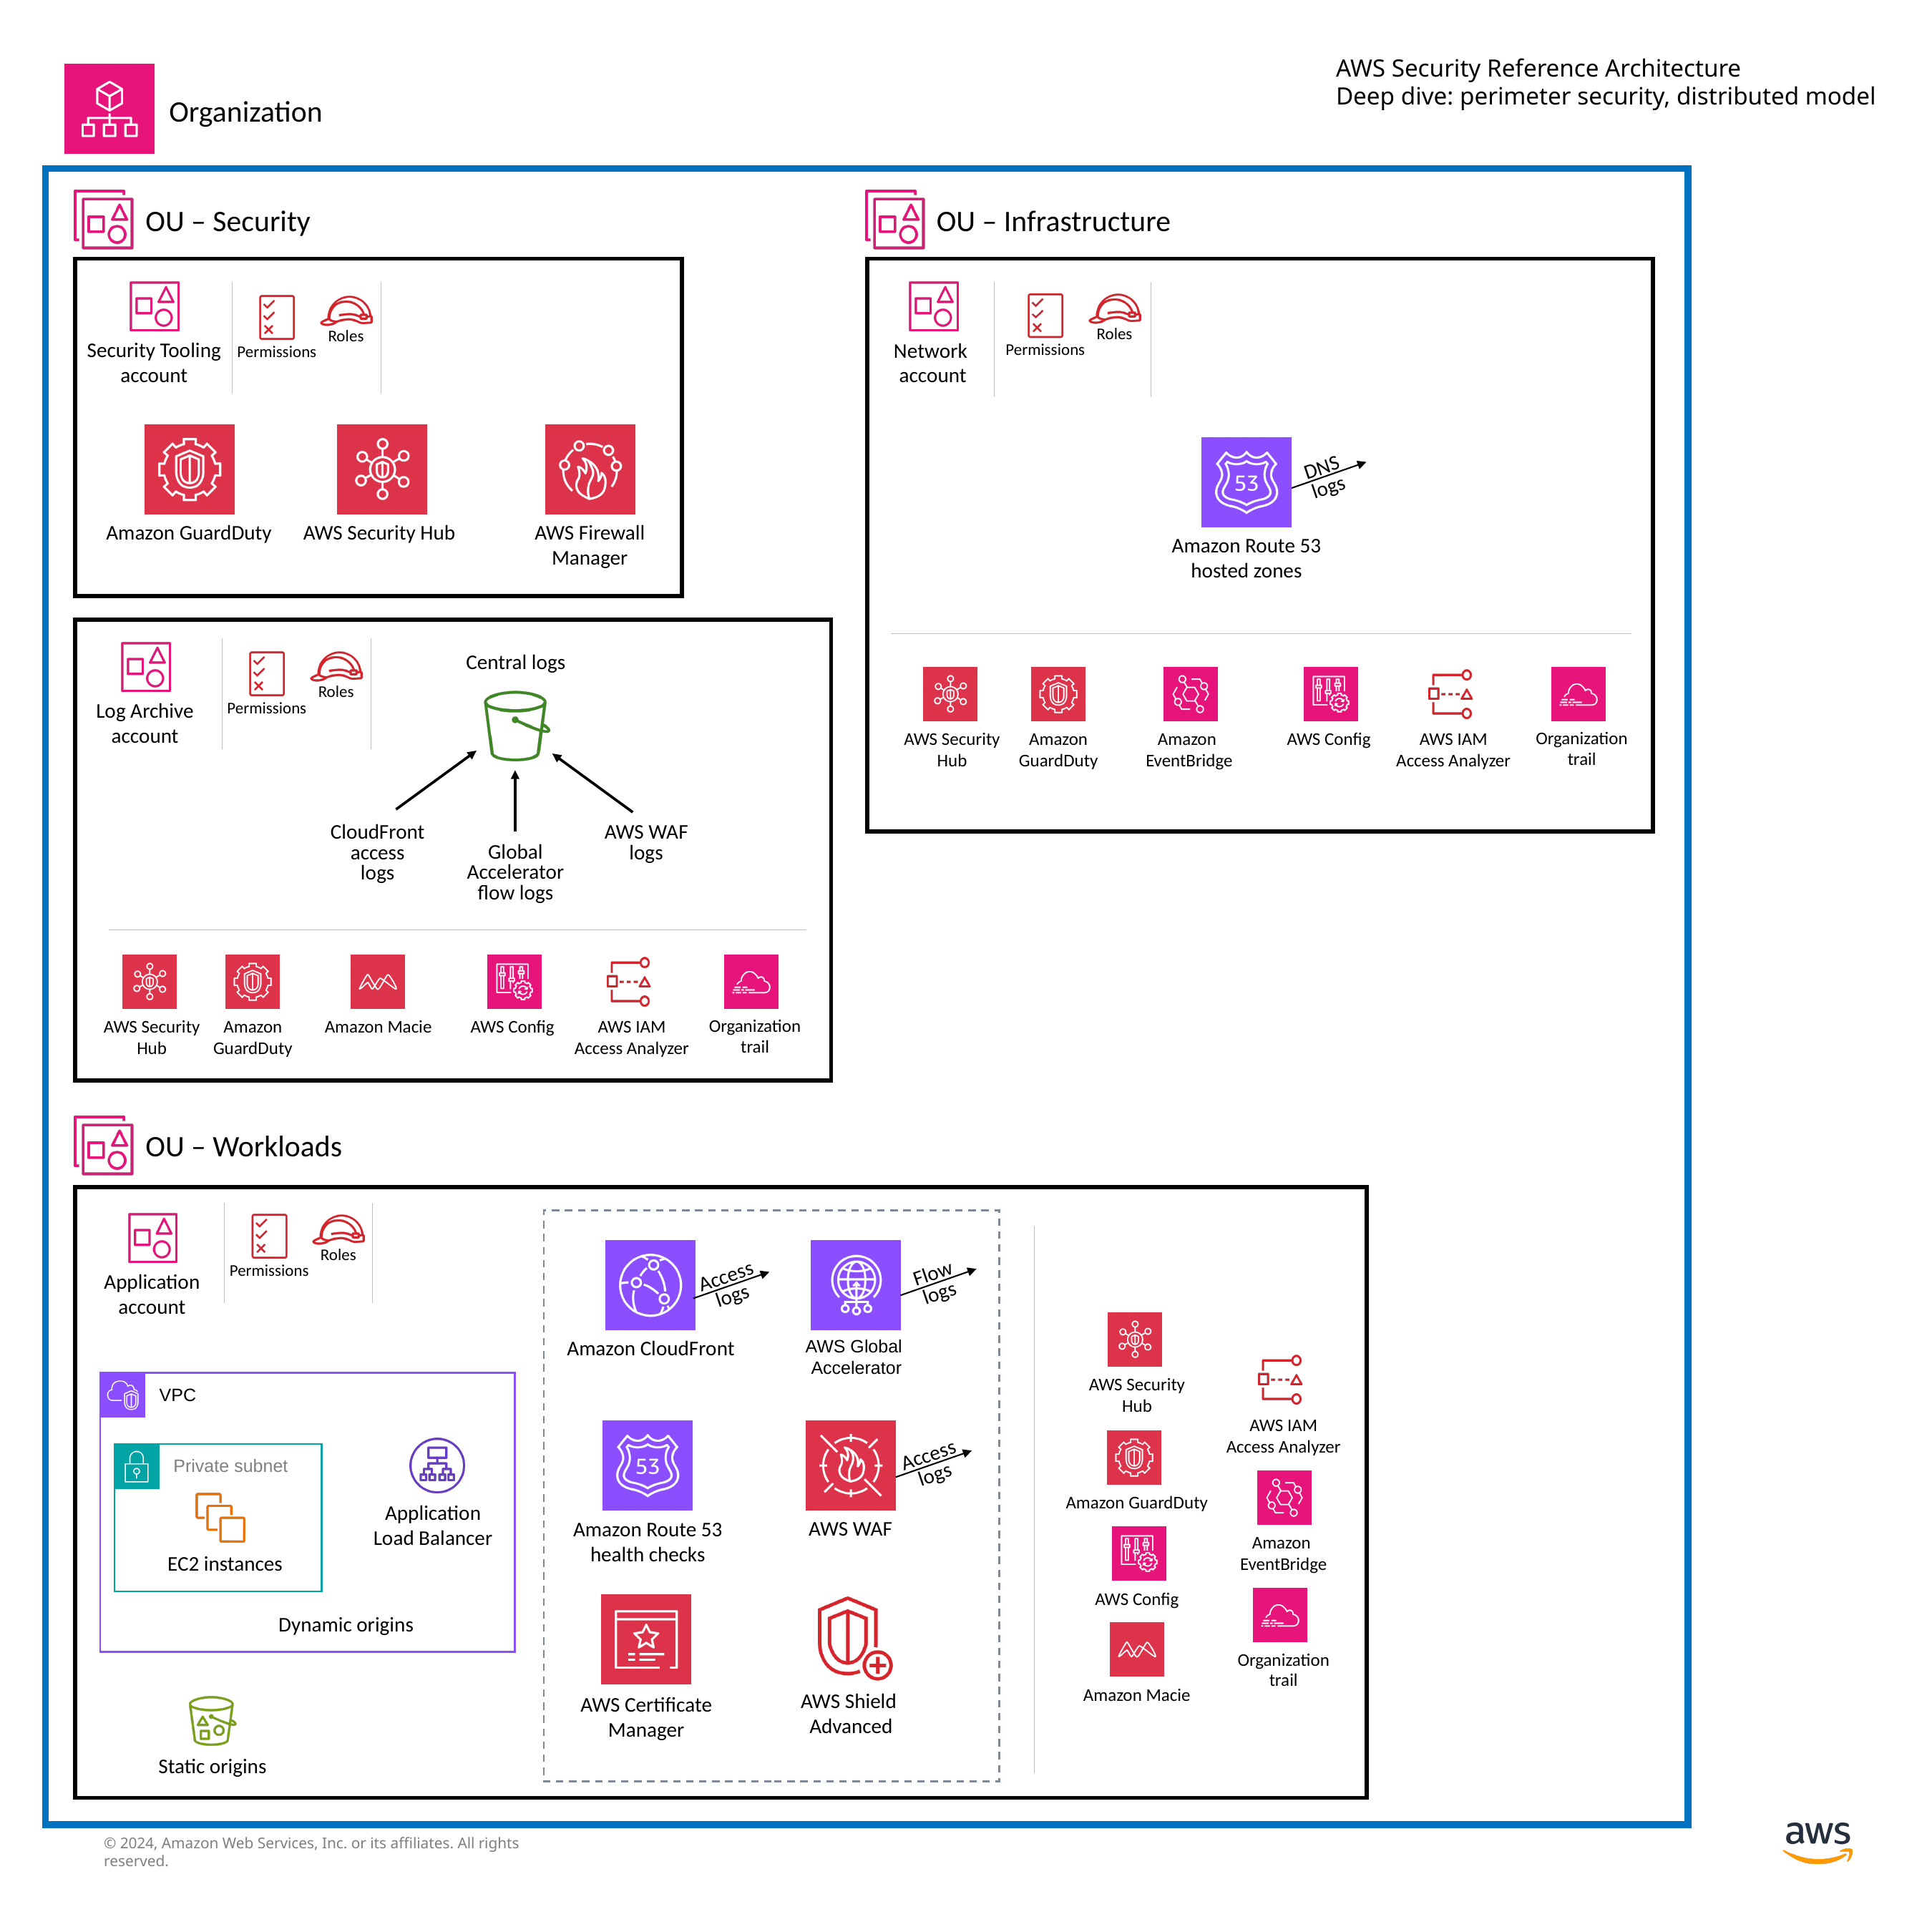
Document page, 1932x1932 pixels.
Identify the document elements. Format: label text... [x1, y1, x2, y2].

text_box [727, 1240, 986, 1384]
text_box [293, 955, 449, 1043]
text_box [449, 955, 577, 1043]
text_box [552, 753, 633, 813]
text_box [298, 639, 371, 707]
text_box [556, 1420, 740, 1572]
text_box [1274, 667, 1392, 755]
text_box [786, 1420, 976, 1546]
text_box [301, 1202, 372, 1269]
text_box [64, 64, 378, 154]
text_box [543, 1209, 1000, 1782]
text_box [213, 955, 308, 1064]
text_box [549, 1240, 774, 1366]
picture [185, 1694, 240, 1748]
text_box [1104, 667, 1274, 777]
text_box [1076, 1312, 1198, 1423]
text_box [1013, 667, 1104, 777]
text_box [308, 283, 381, 351]
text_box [225, 650, 334, 723]
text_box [1048, 1430, 1226, 1518]
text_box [852, 279, 1013, 394]
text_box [424, 643, 608, 763]
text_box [64, 640, 225, 754]
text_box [1013, 292, 1113, 365]
picture [100, 1372, 145, 1418]
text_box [1154, 437, 1370, 589]
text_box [1216, 1588, 1351, 1697]
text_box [233, 1212, 336, 1286]
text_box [87, 424, 287, 550]
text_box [1076, 281, 1153, 349]
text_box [1052, 1622, 1222, 1711]
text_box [1383, 667, 1524, 777]
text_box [1514, 667, 1650, 776]
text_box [746, 1594, 956, 1745]
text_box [373, 1202, 376, 1269]
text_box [287, 424, 476, 550]
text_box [72, 1211, 233, 1324]
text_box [74, 279, 235, 393]
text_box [381, 283, 384, 351]
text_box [114, 1443, 322, 1591]
text_box [45, 167, 1689, 1825]
picture [409, 1438, 465, 1494]
picture [862, 187, 927, 252]
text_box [891, 667, 1013, 777]
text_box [509, 424, 670, 575]
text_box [1198, 1470, 1369, 1581]
picture [1783, 1823, 1853, 1864]
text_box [561, 955, 702, 1064]
picture [71, 1113, 136, 1178]
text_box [1073, 1526, 1201, 1615]
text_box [396, 751, 477, 810]
text_box AWS Security Reference Architecture Deep dive: perimeter security, distributed model [1325, 47, 1888, 115]
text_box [560, 1594, 733, 1747]
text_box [1213, 1352, 1354, 1463]
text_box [445, 770, 586, 912]
picture [71, 187, 136, 252]
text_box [91, 955, 213, 1064]
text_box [687, 955, 823, 1063]
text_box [235, 293, 343, 367]
